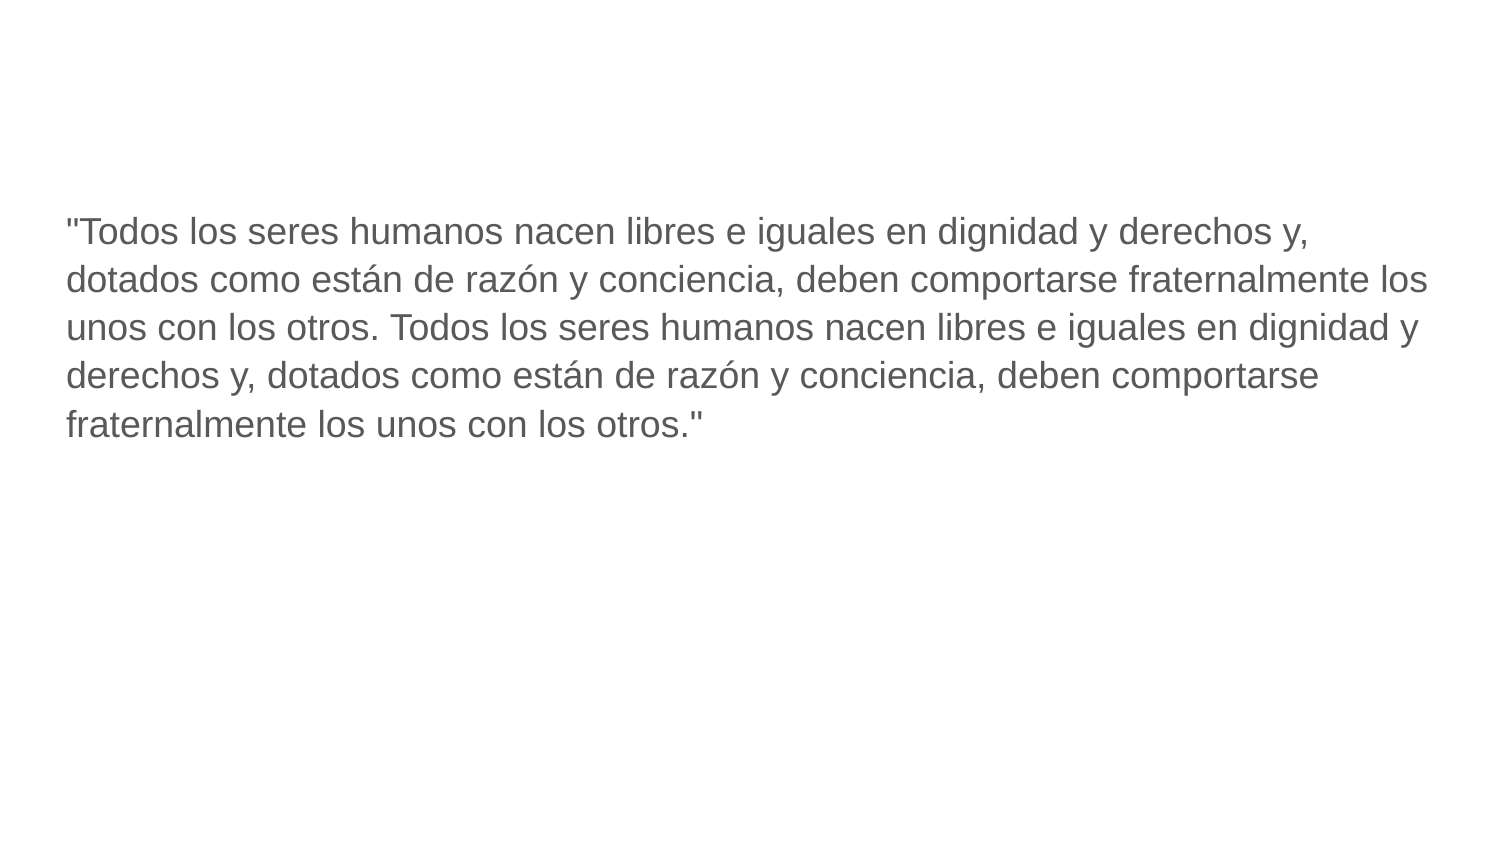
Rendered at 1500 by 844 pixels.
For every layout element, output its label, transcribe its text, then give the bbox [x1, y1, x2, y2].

list "Todos los seres humanos nacen libres e iguales en dignidad y derechos y, dotados como están de razón y conciencia, deben comportarse fraternalmente los unos con los otros. Todos los seres humanos nacen libres e iguales en dignidad y derechos y, dotados como están de razón y conciencia, deben comportarse fraternalmente los unos con los otros." [51, 189, 1449, 750]
